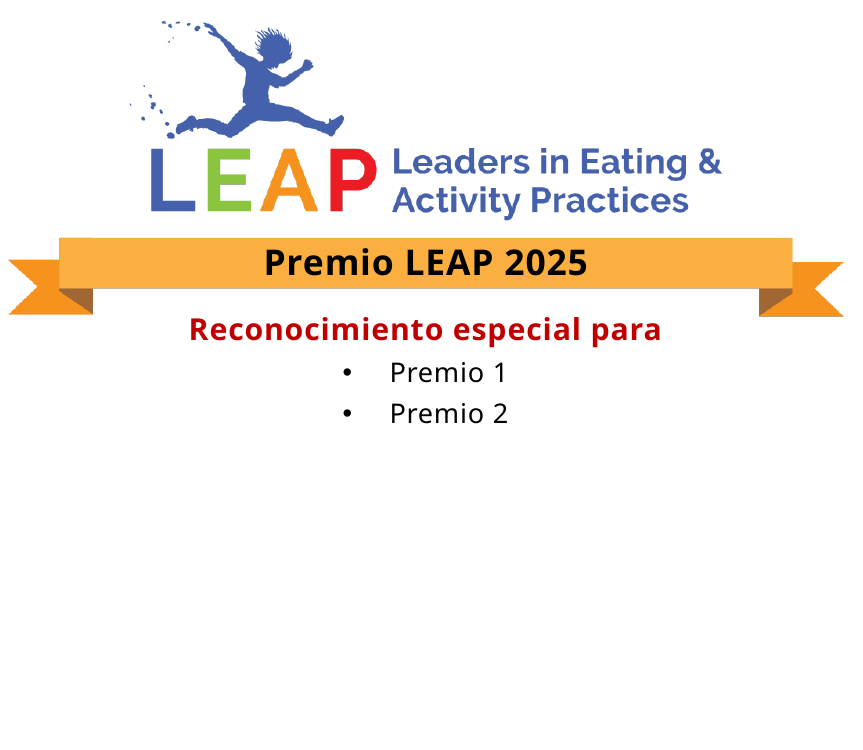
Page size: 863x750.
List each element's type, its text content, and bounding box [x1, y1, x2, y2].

picture [1, 0, 863, 338]
list Reconocimiento especial para Premio 1 Premio 2 [91, 307, 760, 603]
title Premio LEAP 2025 [60, 240, 792, 287]
